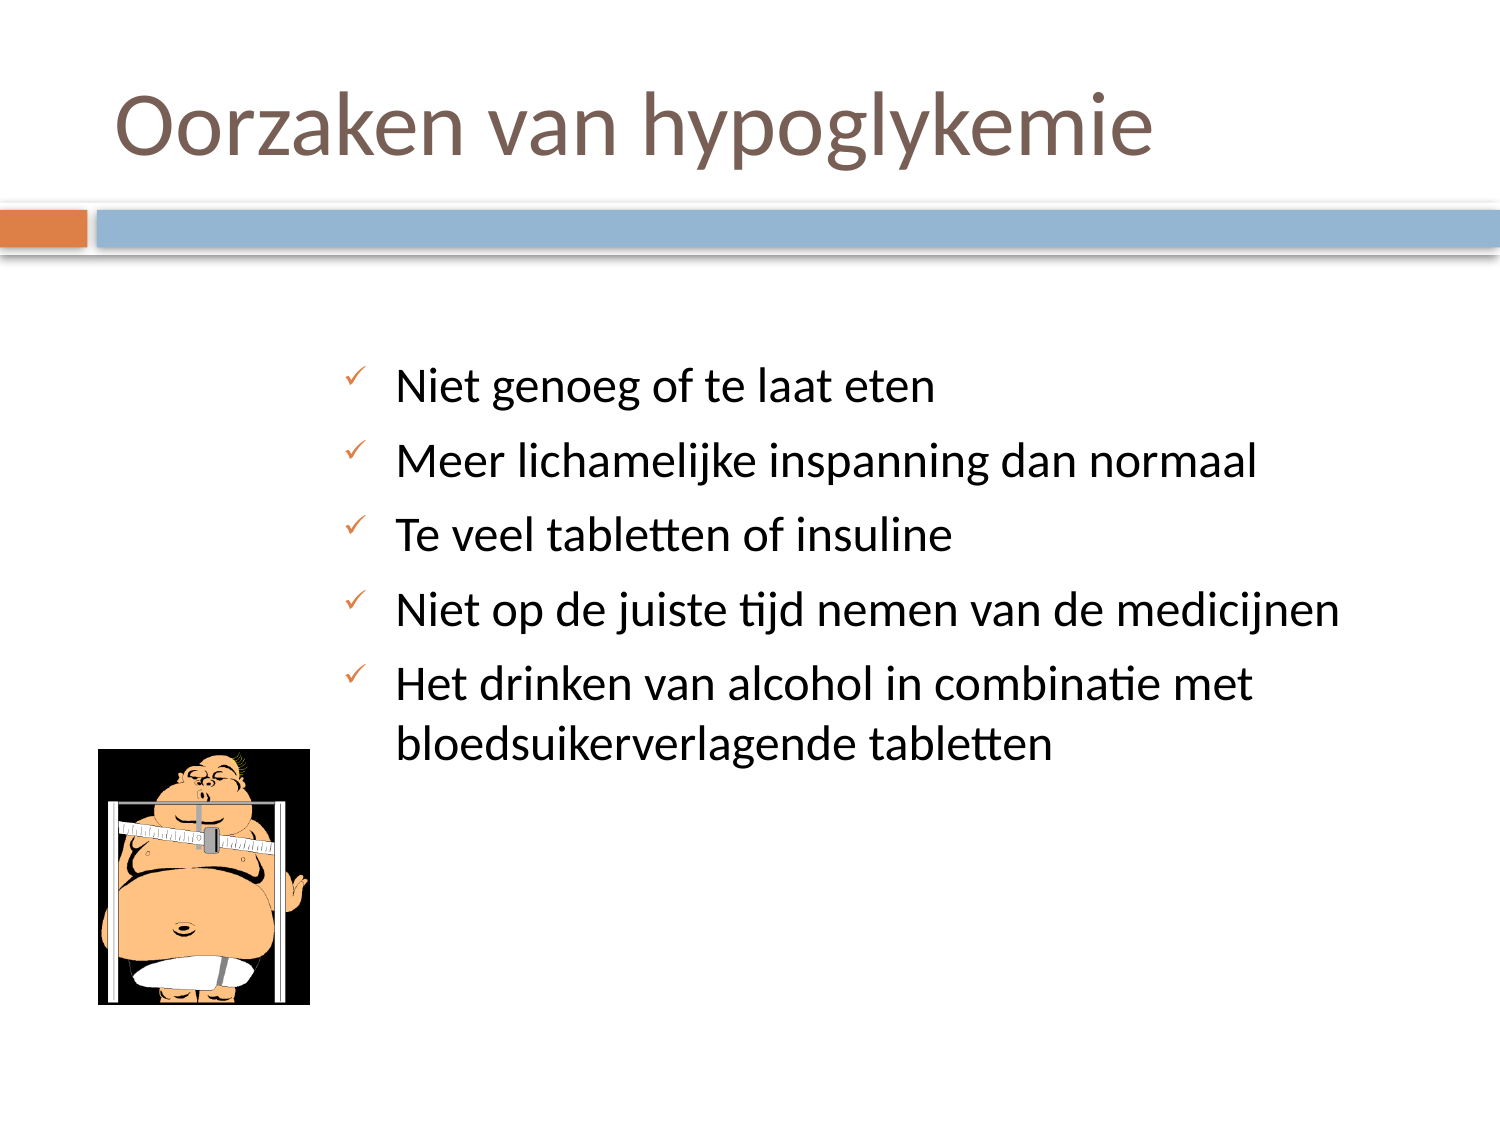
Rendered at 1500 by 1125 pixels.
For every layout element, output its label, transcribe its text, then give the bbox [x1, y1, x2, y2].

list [98, 749, 311, 1006]
title Oorzaken van hypoglykemie [99, 37, 1438, 201]
list Niet genoeg of te laat eten Meer lichamelijke inspanning dan normaal Te veel tabletten of insuline Niet op de juiste tijd nemen van de medicijnen Het drinken van alcohol in combinatie met bloedsuikerverlagende tabletten [327, 257, 1430, 1009]
